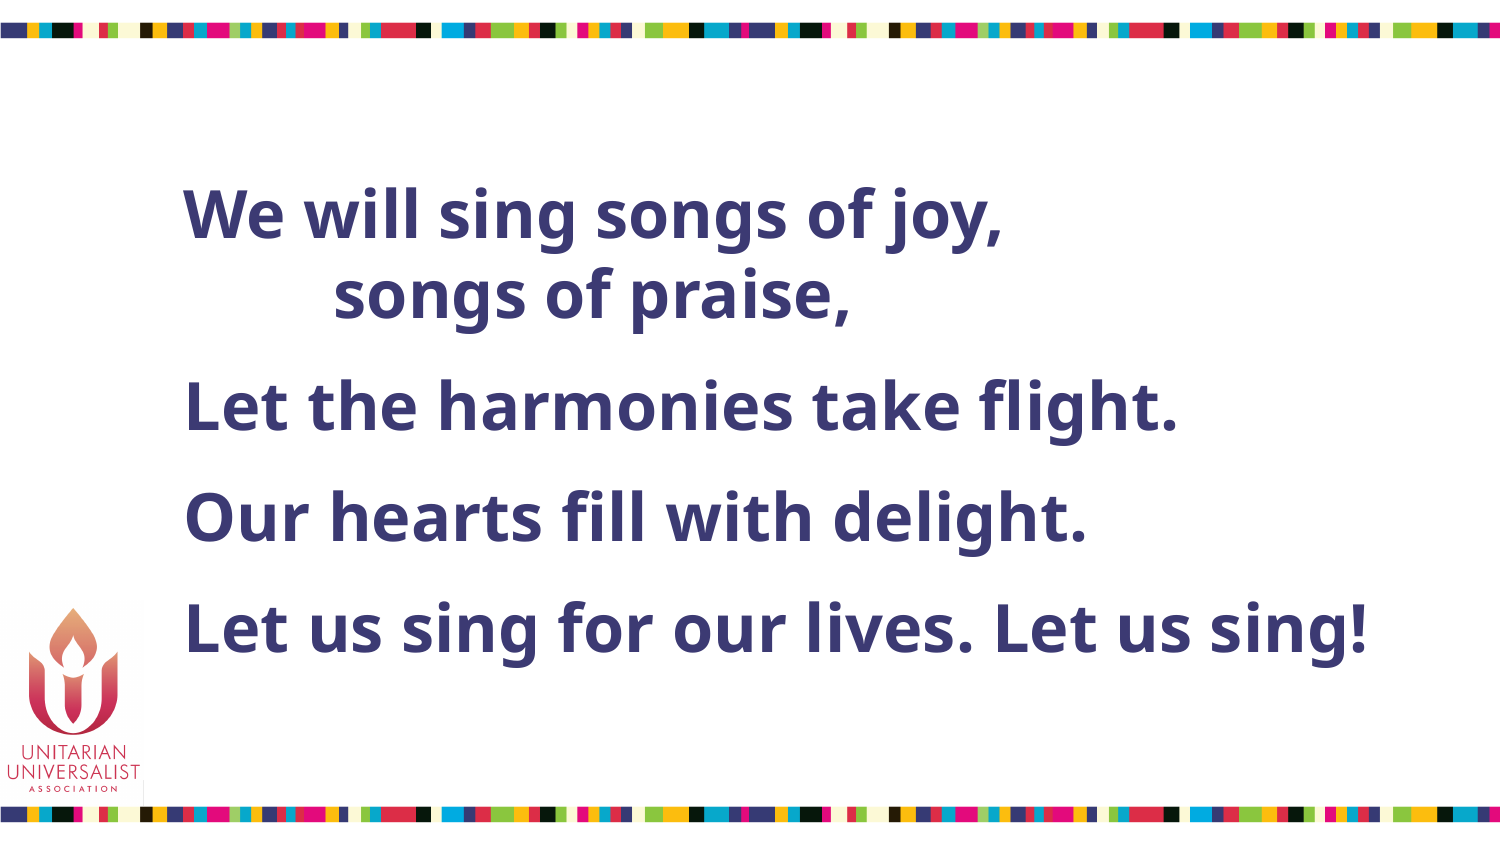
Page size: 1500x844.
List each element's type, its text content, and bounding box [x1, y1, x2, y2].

text_box We will sing songs of joy, songs of praise, Let the harmonies take flight. Our hearts fill with delight. Let us sing for our lives. Let us sing! [168, 157, 1490, 681]
picture [0, 22, 1500, 40]
picture [0, 600, 1500, 824]
